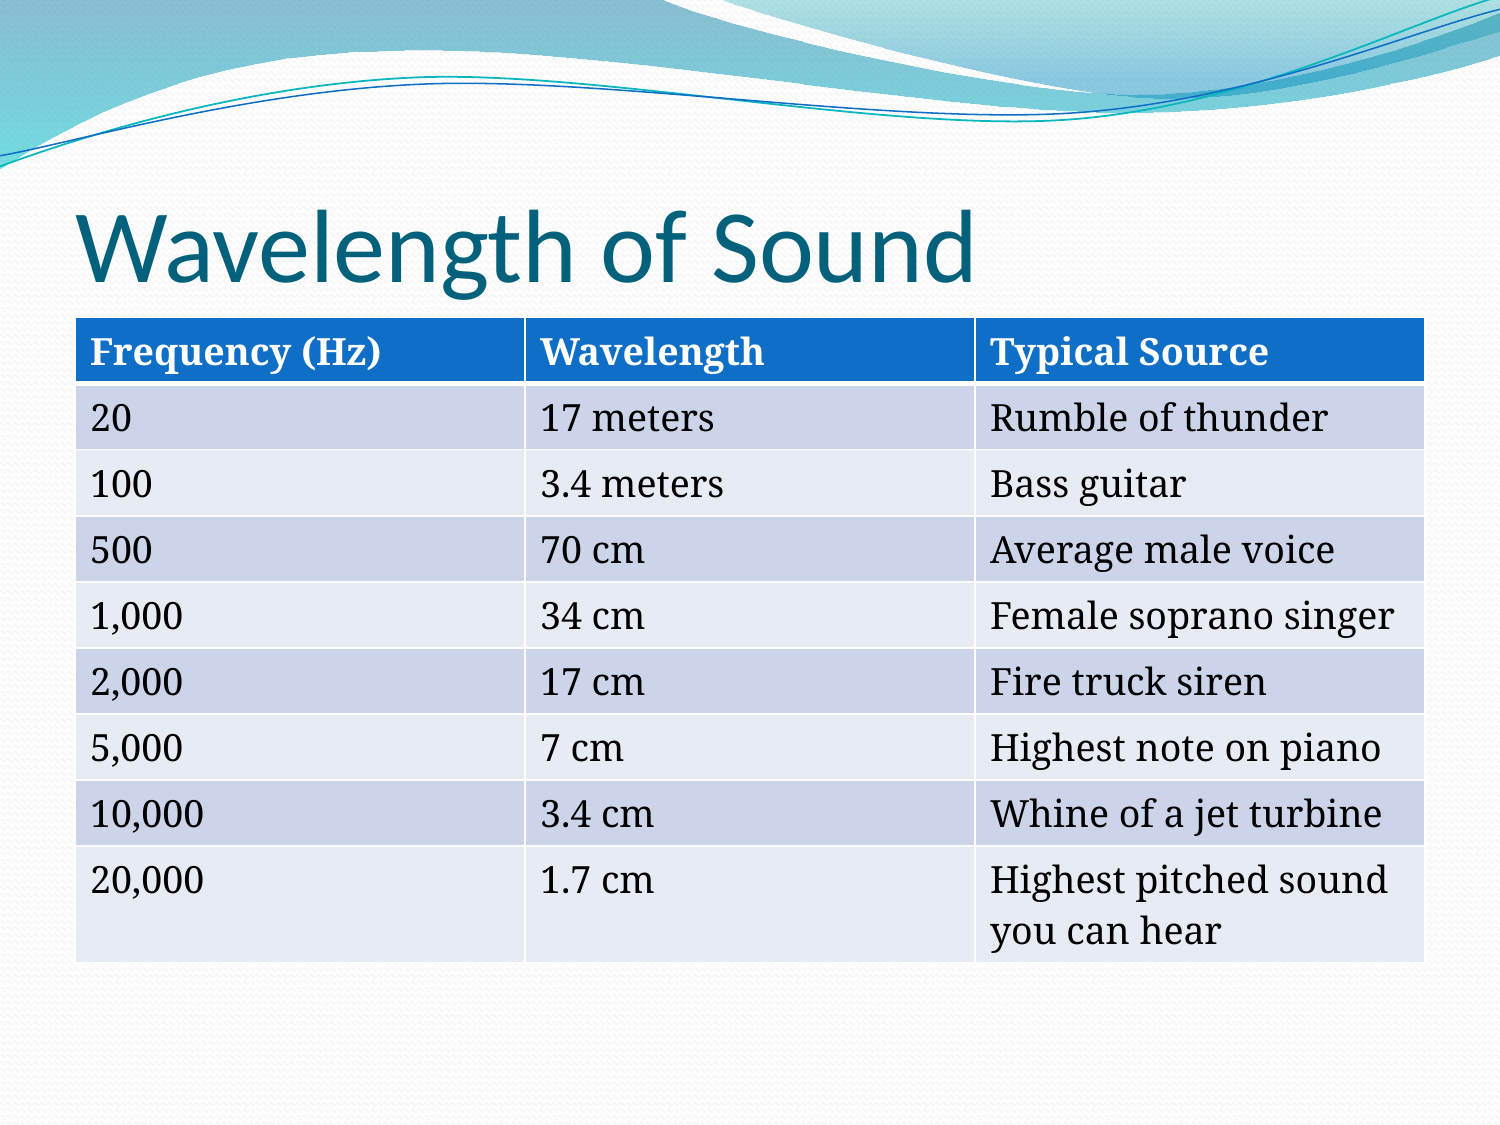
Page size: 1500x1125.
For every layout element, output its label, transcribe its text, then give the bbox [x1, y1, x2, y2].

table_cell 70 cm [526, 517, 974, 581]
table_cell Whine of a jet turbine [976, 781, 1424, 845]
table_cell Highest pitched sound you can hear [976, 847, 1424, 962]
table_cell Rumble of thunder [976, 386, 1424, 449]
table_cell 5,000 [76, 715, 524, 779]
table_cell 17 cm [526, 649, 974, 713]
table_cell 500 [76, 517, 524, 581]
table_cell 17 meters [526, 386, 974, 449]
table_cell 20,000 [76, 847, 524, 962]
table_header Wavelength [526, 318, 974, 381]
table_cell Average male voice [976, 517, 1424, 581]
table_cell Female soprano singer [976, 583, 1424, 647]
table_cell 3.4 meters [526, 450, 974, 515]
table_cell Fire truck siren [976, 649, 1424, 713]
table_cell 100 [76, 450, 524, 515]
table_cell 1.7 cm [526, 847, 974, 962]
table_cell 2,000 [76, 649, 524, 713]
title Wavelength of Sound [75, 115, 1425, 303]
table_cell 3.4 cm [526, 781, 974, 845]
table_cell 34 cm [526, 583, 974, 647]
table_header Typical Source [976, 318, 1424, 381]
table_cell Highest note on piano [976, 715, 1424, 779]
table_cell 20 [76, 386, 524, 449]
table_cell 7 cm [526, 715, 974, 779]
table_header Frequency (Hz) [76, 318, 524, 381]
table_cell 10,000 [76, 781, 524, 845]
table_cell Bass guitar [976, 450, 1424, 515]
table_cell 1,000 [76, 583, 524, 647]
